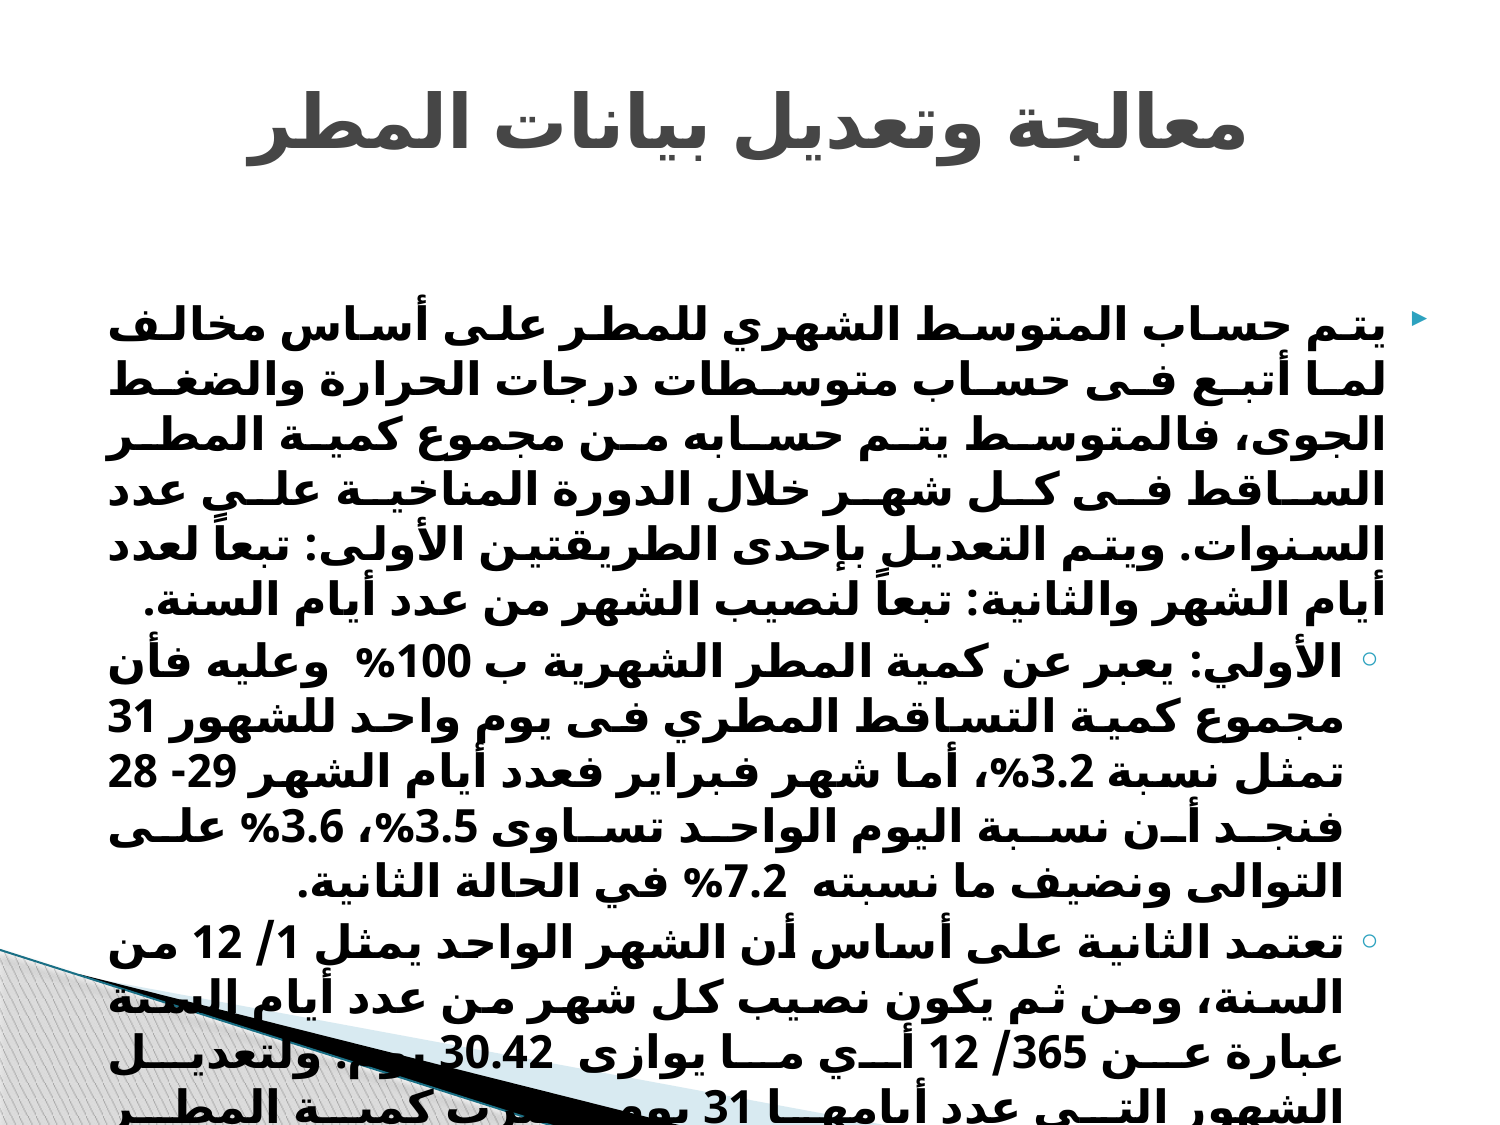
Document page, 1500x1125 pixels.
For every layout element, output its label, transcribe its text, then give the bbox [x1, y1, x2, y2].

title معالجة وتعديل بيانات المطر [94, 50, 1407, 188]
list يتم حساب المتوسط الشهري للمطر على أساس مخالف لما أتبع فى حساب متوسطات درجات الحرارة والضغط الجوى، فالمتوسط يتم حسابه من مجموع كمية المطر الساقط فى كل شهر خلال الدورة المناخية على عدد السنوات. ويتم التعديل بإحدى الطريقتين الأولى: تبعاً لعدد أيام الشهر والثانية: تبعاً لنصيب الشهر من عدد أيام السنة. الأولي: يعبر عن كمية المطر الشهرية ب 100% وعليه فأن مجموع كمية التساقط المطري فى يوم واحد للشهور 31 تمثل نسبة 3.2%، أما شهر فبراير فعدد أيام الشهر 29- 28 فنجد أن نسبة اليوم الواحد تساوى 3.5%، 3.6% على التوالى ونضيف ما نسبته 7.2% في الحالة الثانية. تعتمد الثانية على أساس أن الشهر الواحد يمثل 1/ 12 من السنة، ومن ثم يكون نصيب كل شهر من عدد أيام السنة عبارة عن 365/ 12 أي ما يوازى 30.42 يوم. ولتعديل الشهور التي عدد أيامها 31 يوم، نضرب كمية المطر الشهرية 0.981، والشهور 30 1.014 وفبراير 29 1.049 و28  1.086 [92, 287, 1463, 1000]
